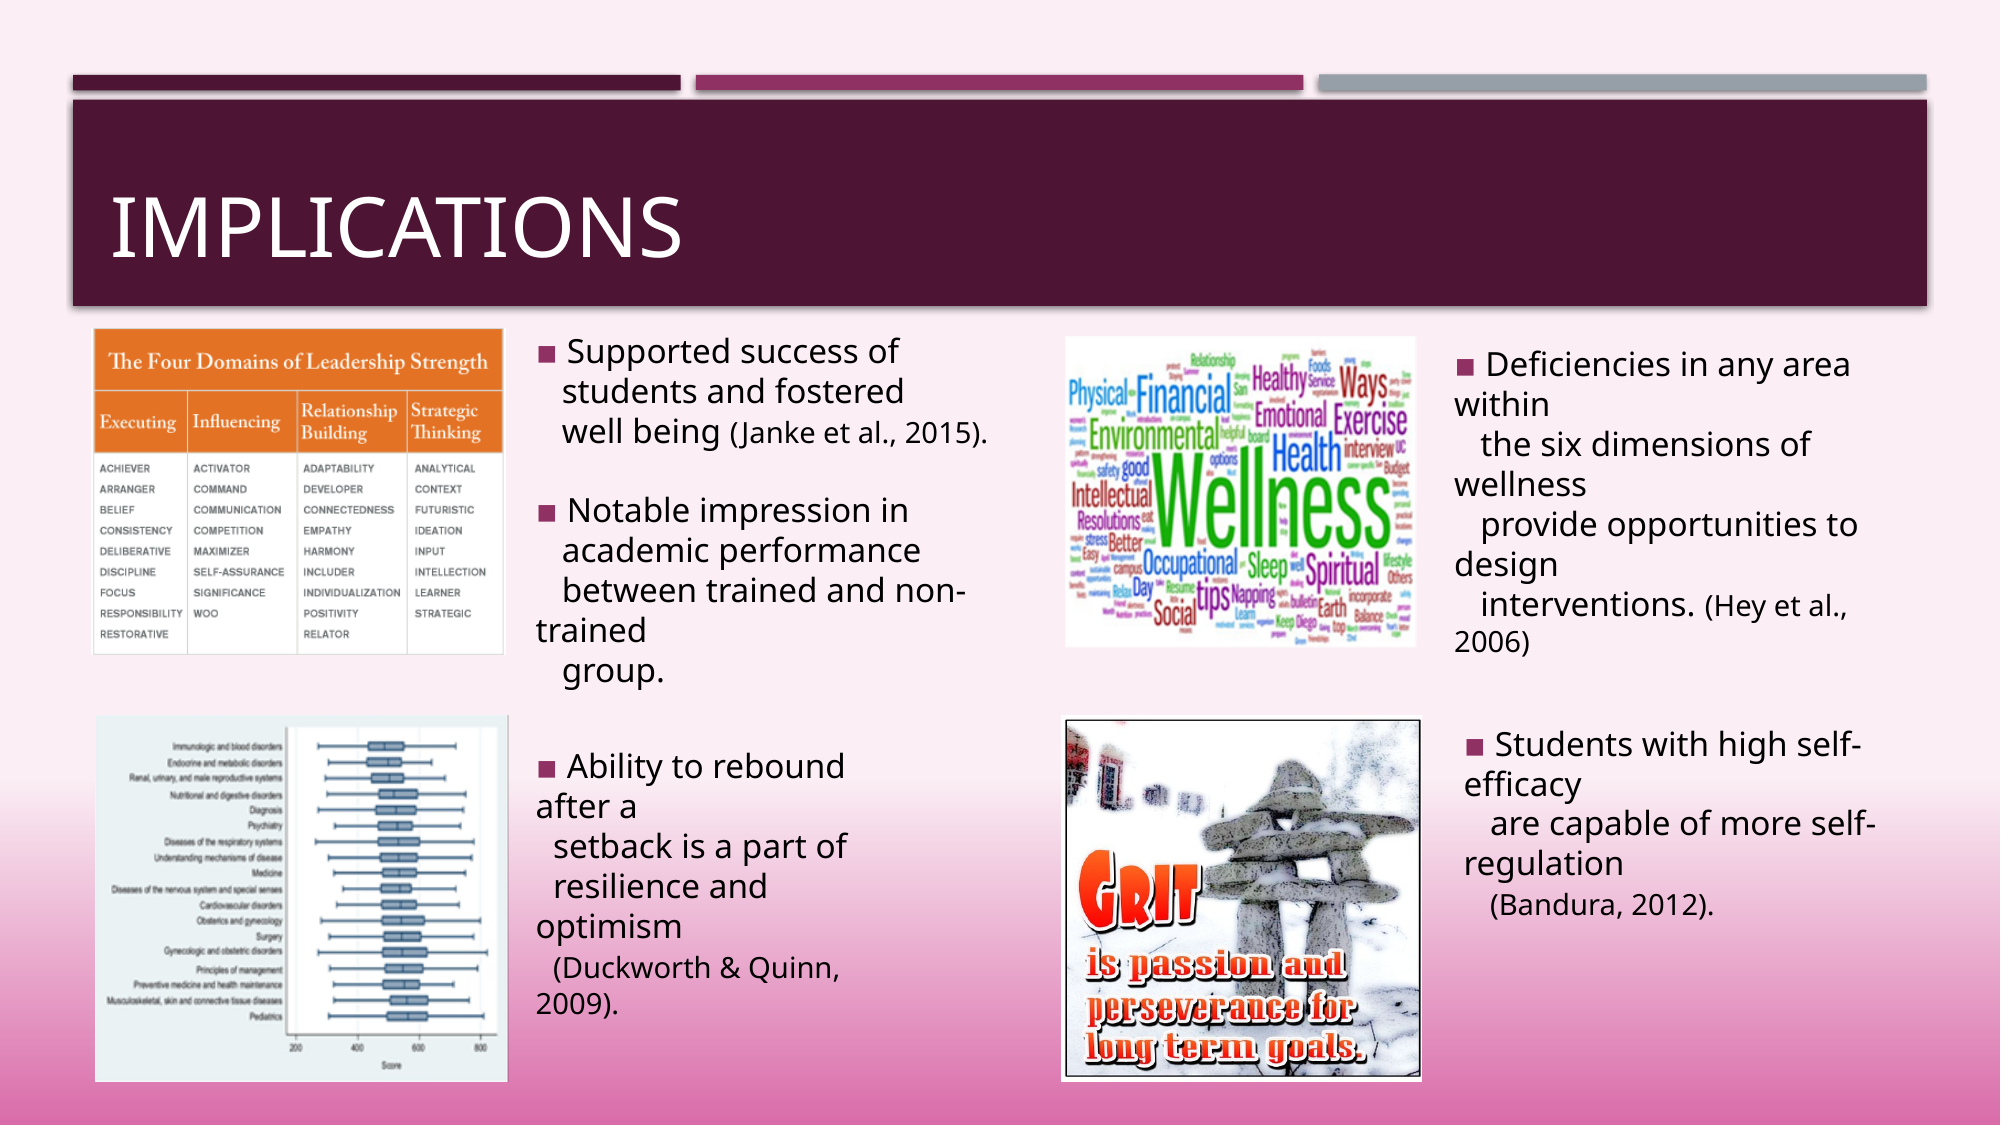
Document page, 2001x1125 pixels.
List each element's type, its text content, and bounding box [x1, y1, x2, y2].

picture [1065, 335, 1417, 648]
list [91, 328, 507, 656]
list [1060, 714, 1422, 1083]
text_box ▪ Deficiencies in any area within the six dimensions of wellness provide opportunities to design interventions. (Hey et al., 2006) [1439, 336, 1938, 666]
title IMPLICATIONS [95, 119, 1905, 282]
text_box ▪ Ability to rebound after a setback is a part of resilience and optimism (Duckworth & Quinn, 2009). [520, 738, 934, 1028]
picture [94, 714, 511, 1083]
text_box ▪ Supported success of students and fostered well being (Janke et al., 2015). ▪ Notable impression in academic performance between trained and non-trained group. [520, 322, 1043, 697]
text_box ▪ Students with high self-efficacy are capable of more self-regulation (Bandura, 2012). [1448, 715, 1989, 975]
